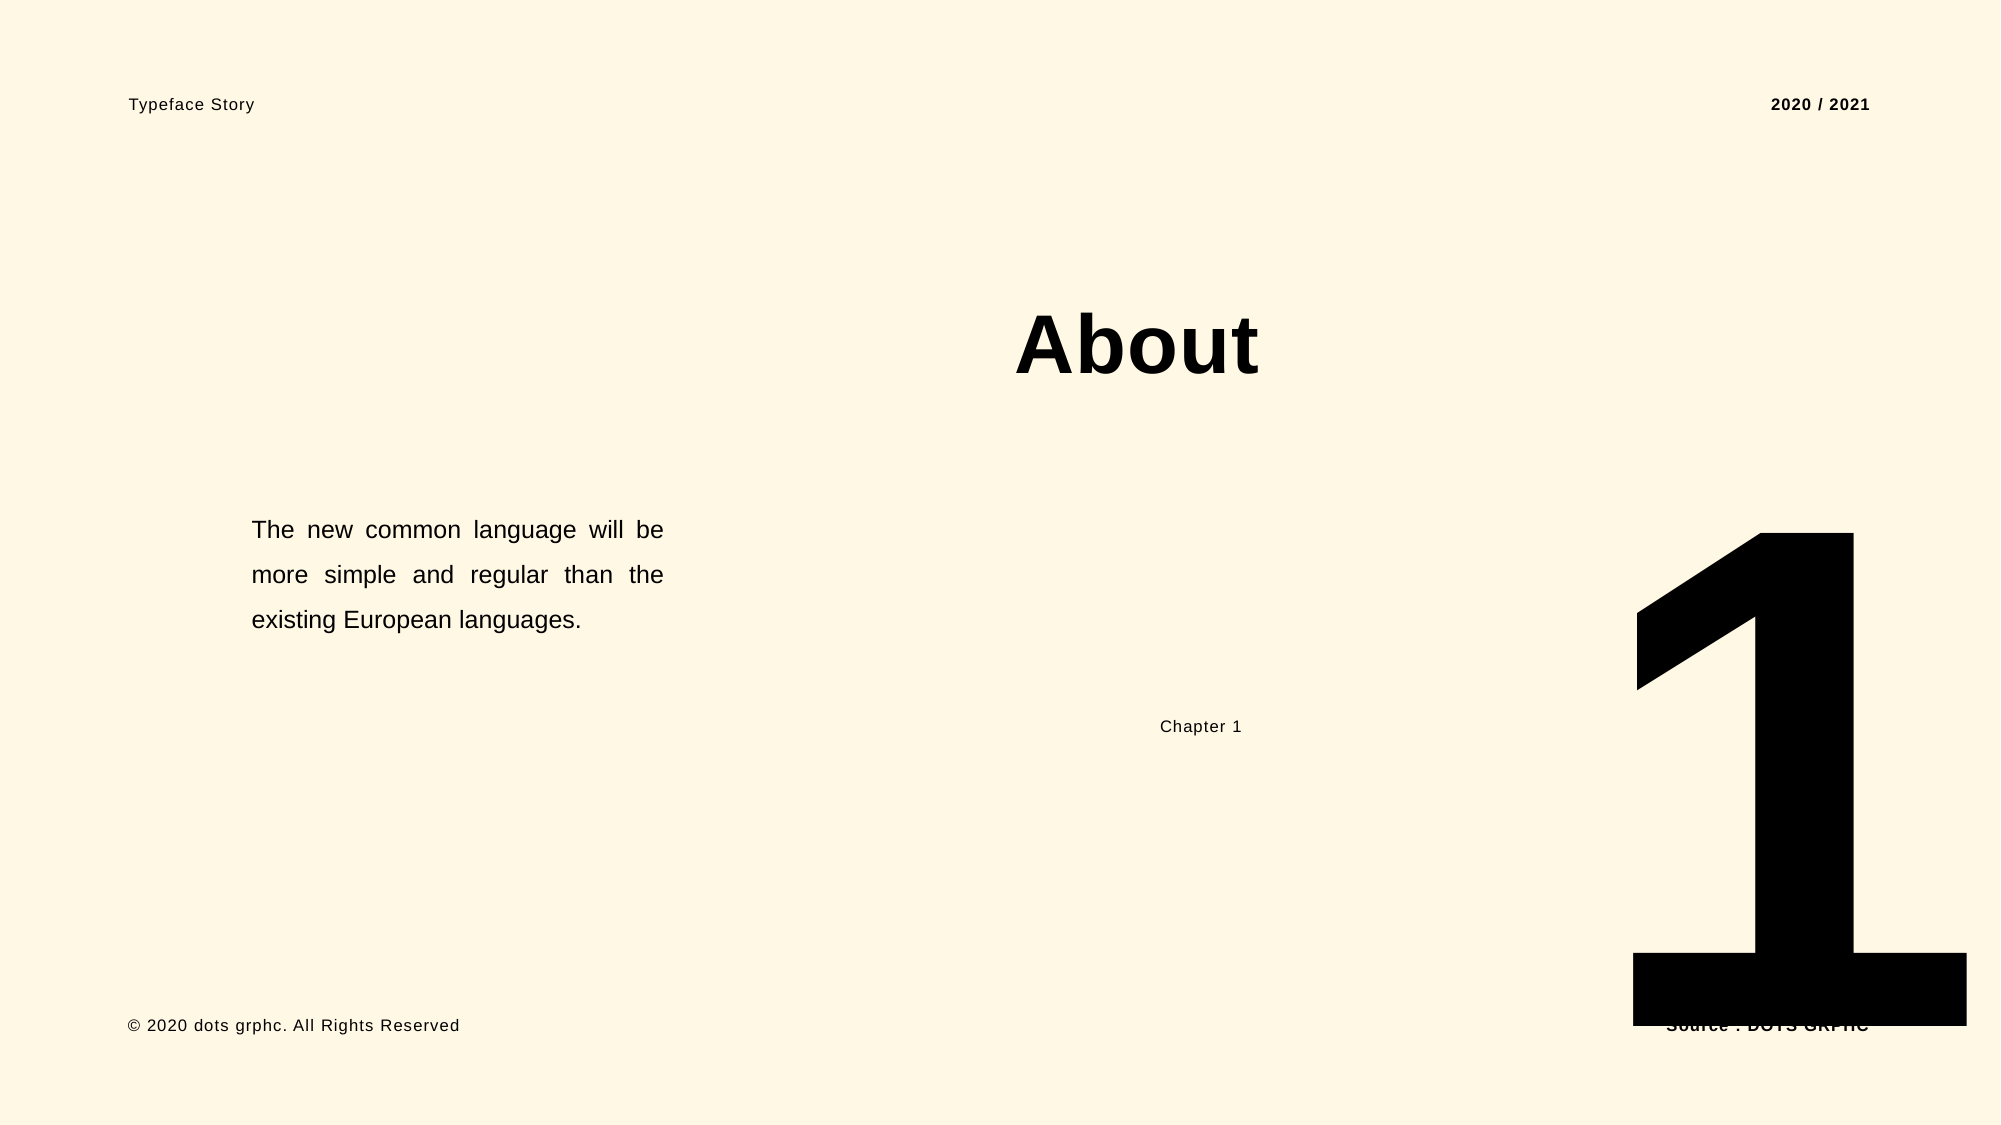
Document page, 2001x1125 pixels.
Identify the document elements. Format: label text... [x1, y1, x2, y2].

text_box © 2020 dots grphc. All Rights Reserved [113, 1007, 490, 1043]
text_box About [999, 282, 1276, 398]
text_box Typeface Story [72, 86, 311, 122]
text_box Source : DOTS GRPHC [1538, 1007, 1884, 1042]
text_box The new common language will be more simple and regular than the existing European languages. [236, 491, 680, 642]
text_box 2020 / 2021 [1688, 86, 1885, 122]
text_box Chapter 1 [1019, 708, 1257, 744]
text_box 1 [1574, 302, 1952, 1125]
